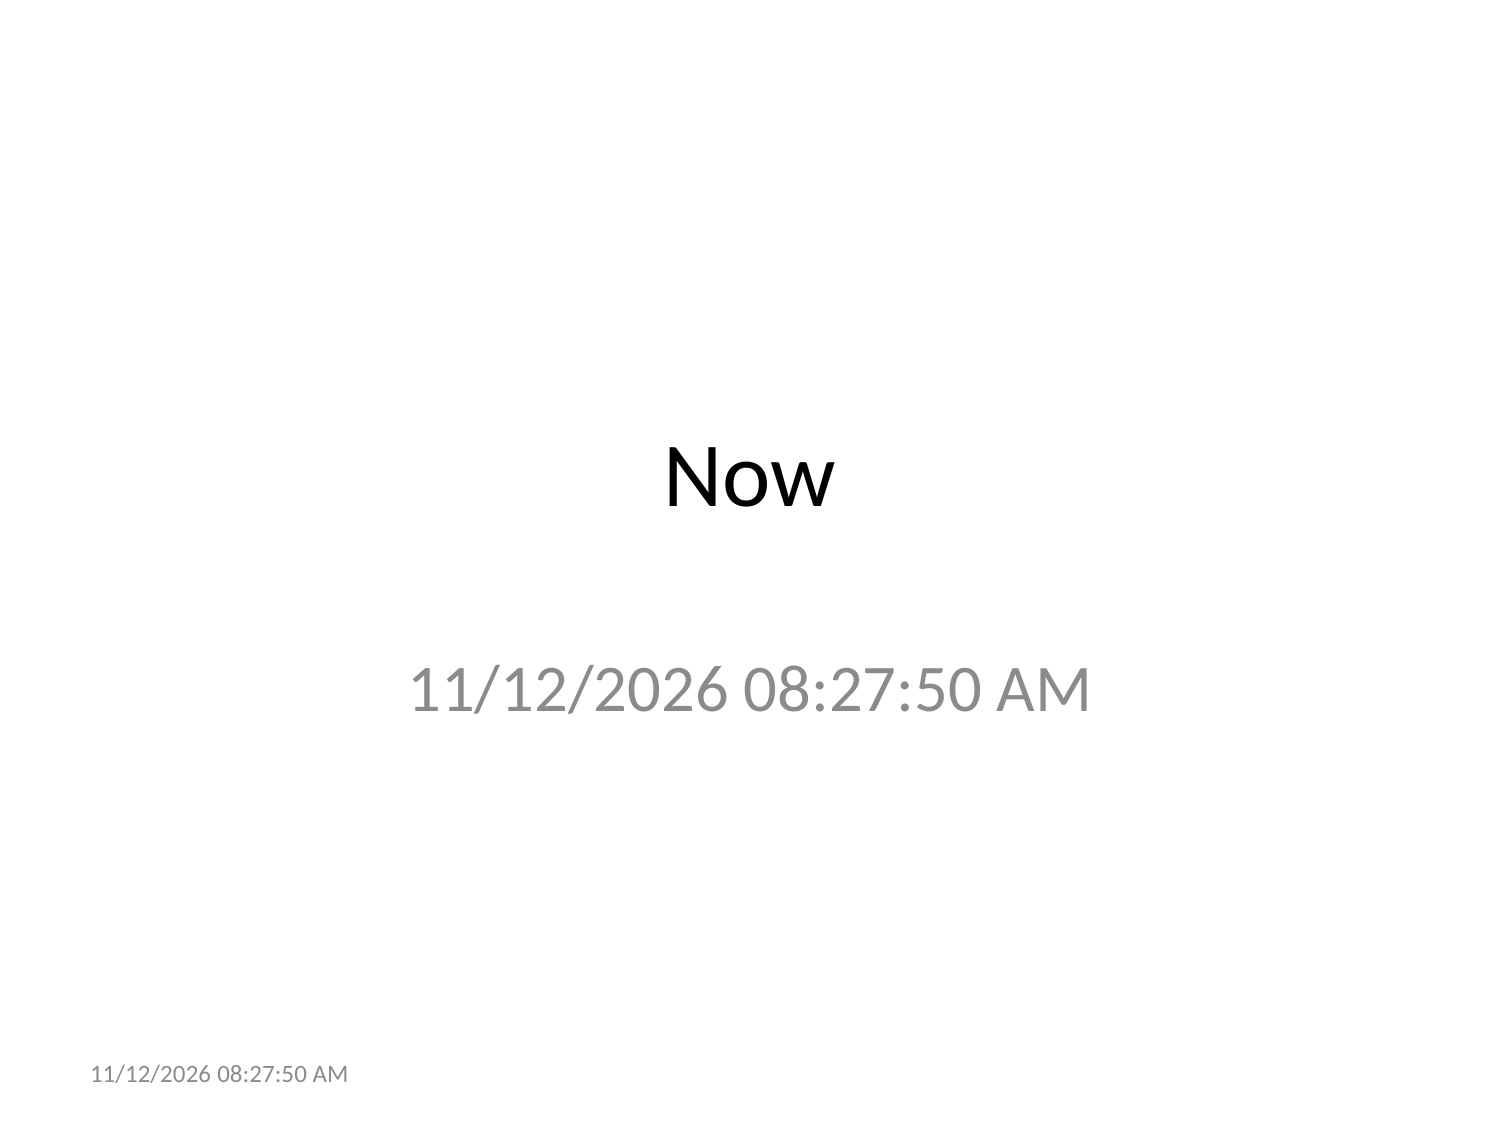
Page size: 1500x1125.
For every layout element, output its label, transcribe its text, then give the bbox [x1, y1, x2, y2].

title Now [112, 349, 1388, 591]
subtitle 2011-12-19 10:20:04 AM [225, 637, 1275, 925]
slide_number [75, 1042, 425, 1103]
